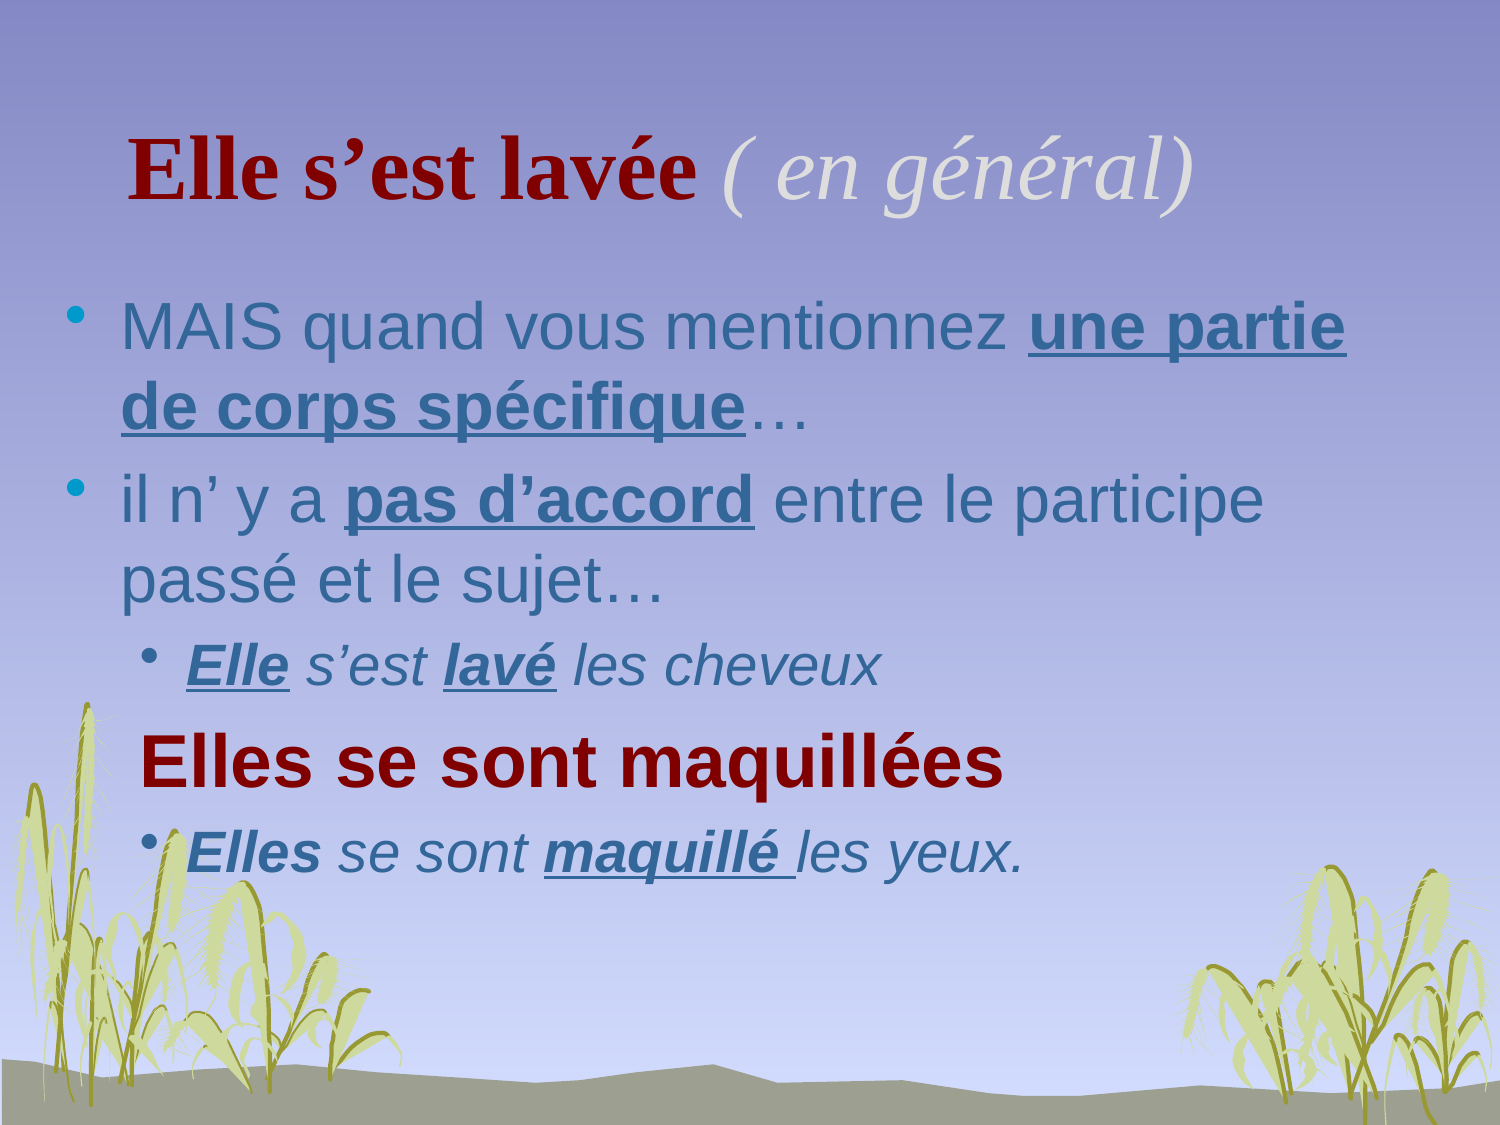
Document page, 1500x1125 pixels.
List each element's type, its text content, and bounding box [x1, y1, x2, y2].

title Elle s’est lavée ( en général) [112, 68, 1388, 257]
list MAIS quand vous mentionnez une partie de corps spécifique… il n’ y a pas d’accord entre le participe passé et le sujet… Elle s’est lavé les cheveux Elles se sont maquillées Elles se sont maquillé les yeux. [49, 274, 1438, 1051]
